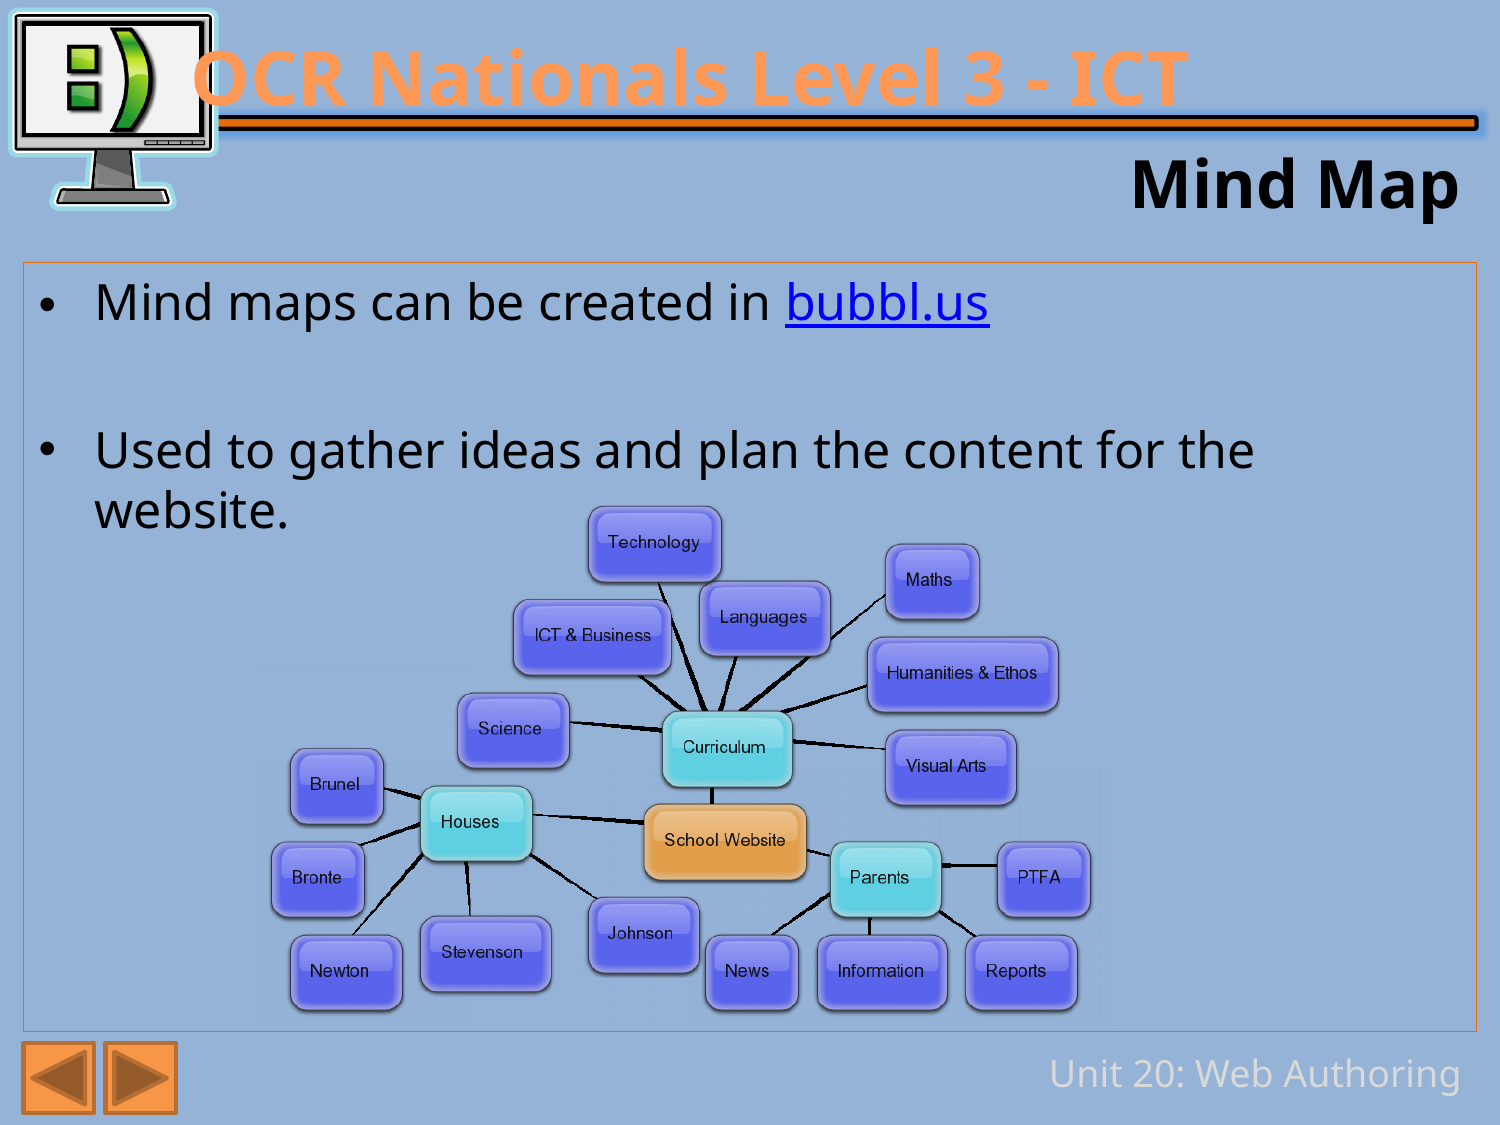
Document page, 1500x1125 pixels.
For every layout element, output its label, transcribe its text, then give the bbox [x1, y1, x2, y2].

picture [257, 491, 1114, 1032]
picture [48, 21, 172, 139]
title Mind Map [187, 117, 1477, 247]
list Mind maps can be created in bubbl.us Used to gather ideas and plan the content for the website. [23, 262, 1477, 1032]
